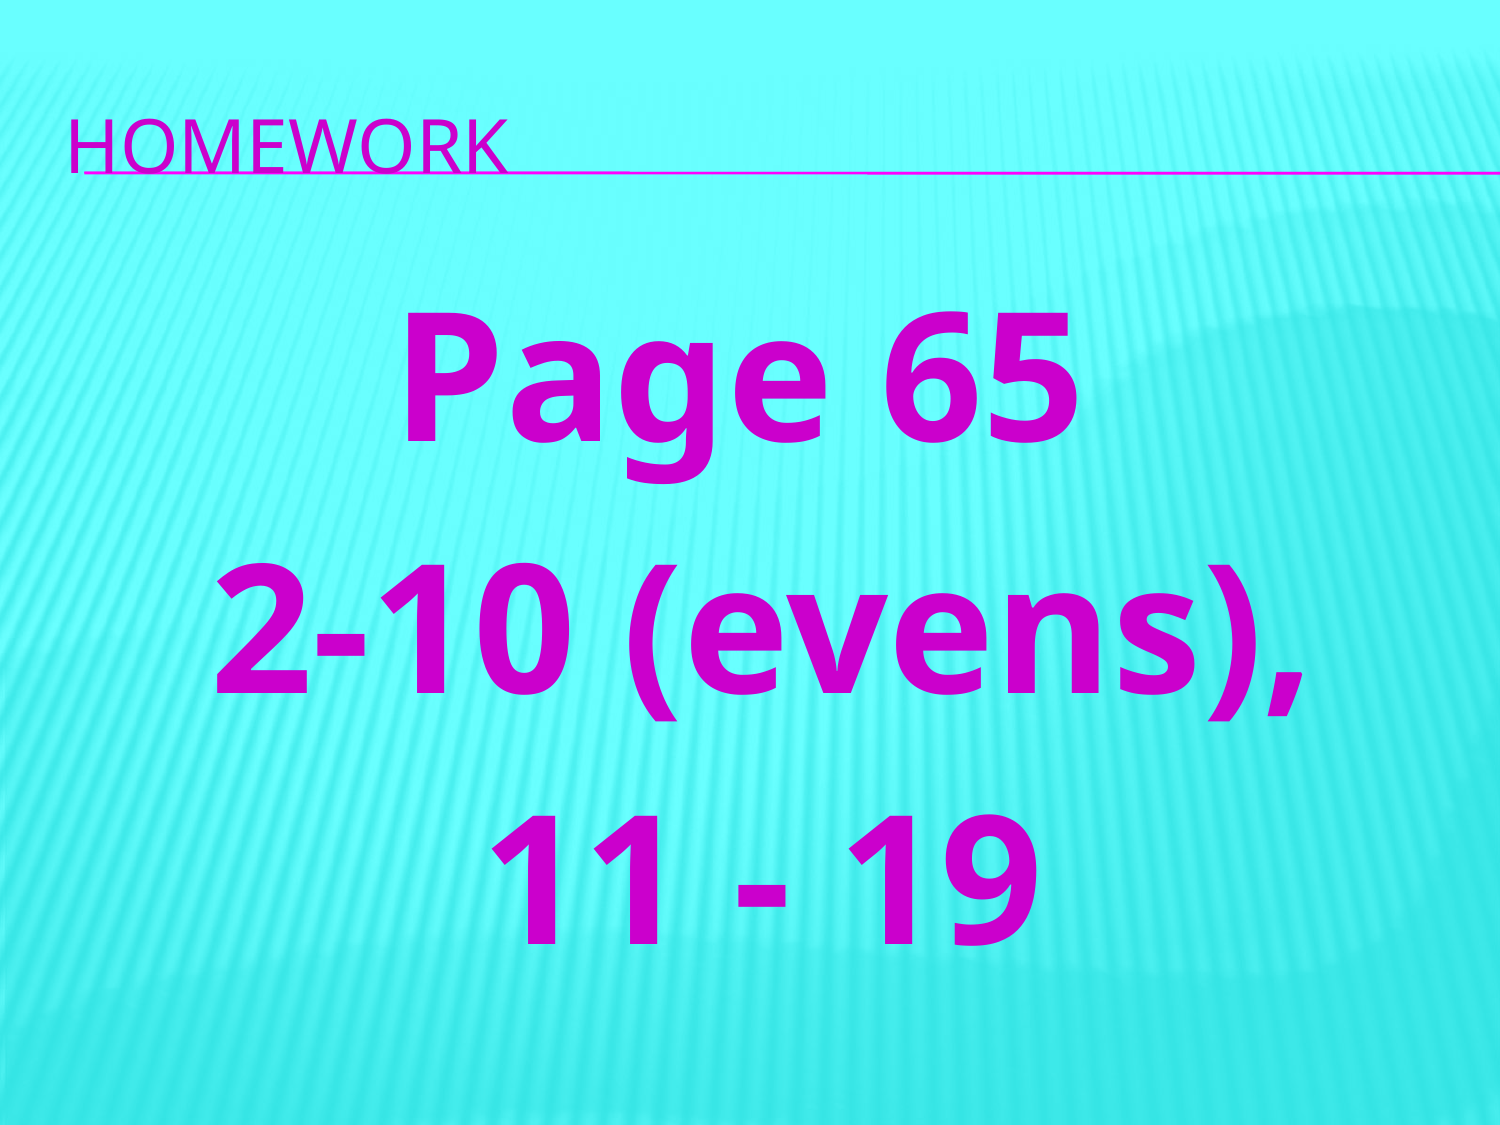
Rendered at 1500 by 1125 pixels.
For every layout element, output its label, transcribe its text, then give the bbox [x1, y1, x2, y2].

list Page 65 2-10 (evens), 11 - 19 [50, 254, 1475, 998]
title Homework [50, 75, 1475, 213]
